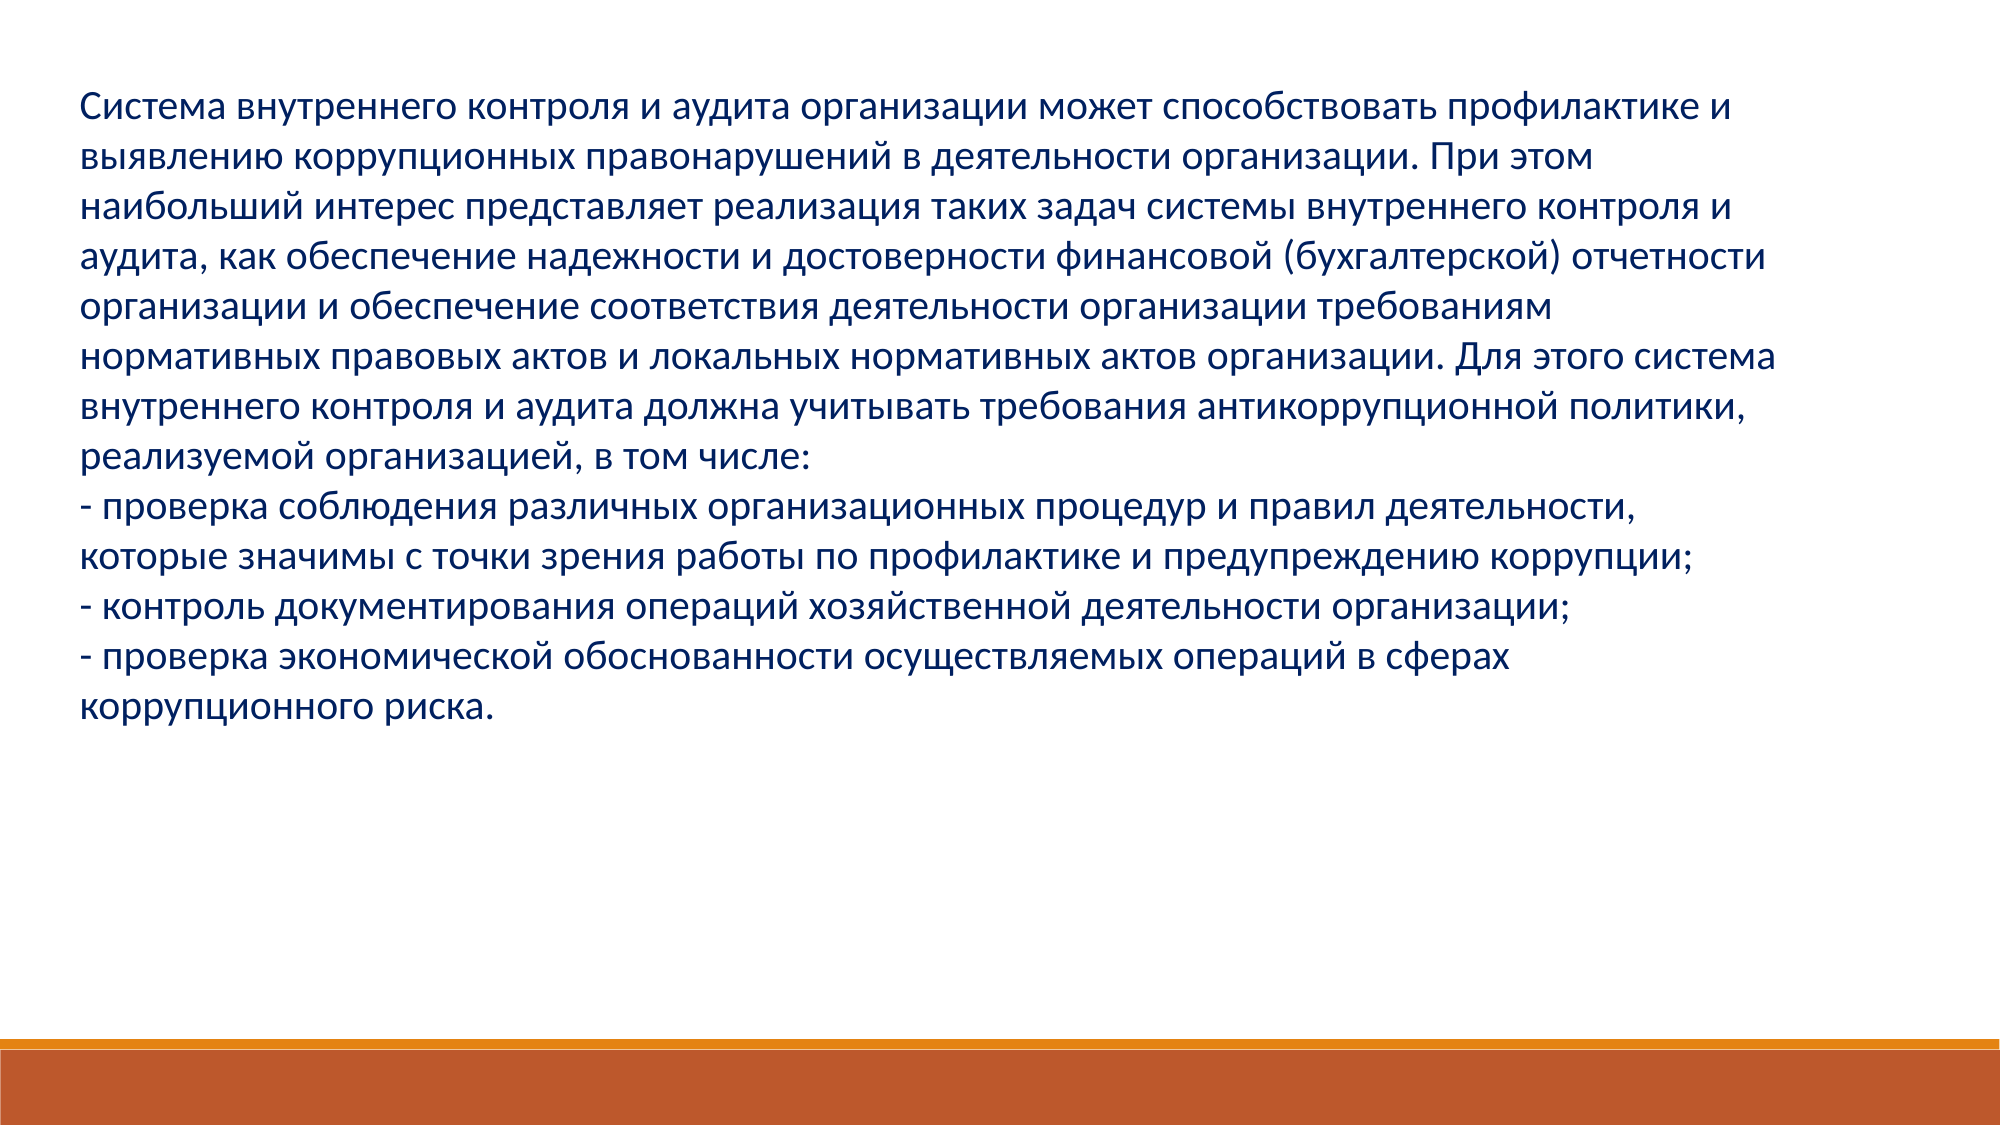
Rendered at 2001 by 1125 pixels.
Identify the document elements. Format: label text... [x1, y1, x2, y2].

text_box Система внутреннего контроля и аудита организации может способствовать профилактике и выявлению коррупционных правонарушений в деятельности организации. При этом наибольший интерес представляет реализация таких задач системы внутреннего контроля и аудита, как обеспечение надежности и достоверности финансовой (бухгалтерской) отчетности организации и обеспечение соответствия деятельности организации требованиям нормативных правовых актов и локальных нормативных актов организации. Для этого система внутреннего контроля и аудита должна учитывать требования антикоррупционной политики, реализуемой организацией, в том числе: - проверка соблюдения различных организационных процедур и правил деятельности, которые значимы с точки зрения работы по профилактике и предупреждению коррупции; - контроль документирования операций хозяйственной деятельности организации; - проверка экономической обоснованности осуществляемых операций в сферах коррупционного риска. [64, 70, 1794, 736]
